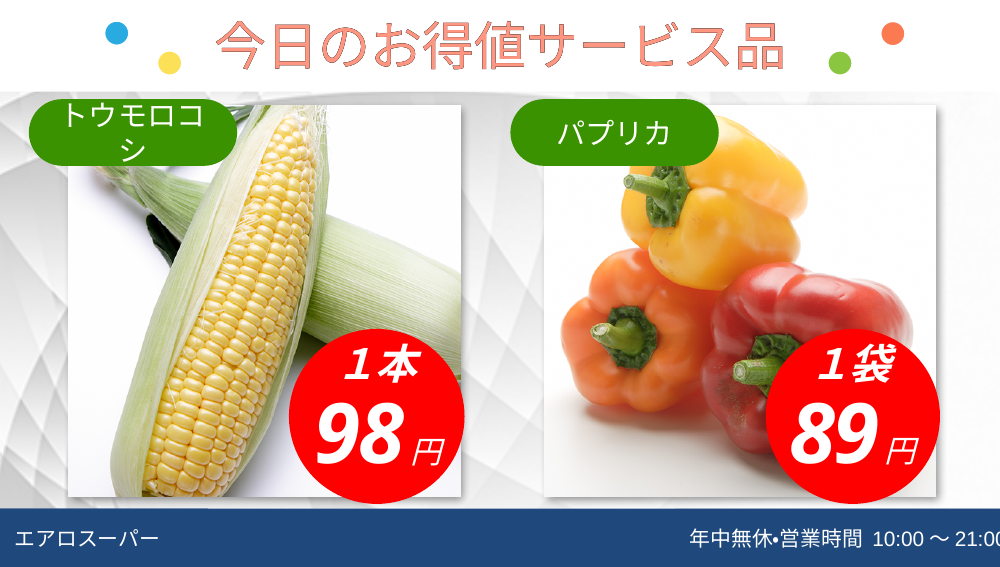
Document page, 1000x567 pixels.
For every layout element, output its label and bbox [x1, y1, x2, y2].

text_box [0, 0, 1000, 92]
picture [0, 92, 1000, 567]
text_box [277, 328, 465, 504]
text_box [752, 328, 941, 504]
